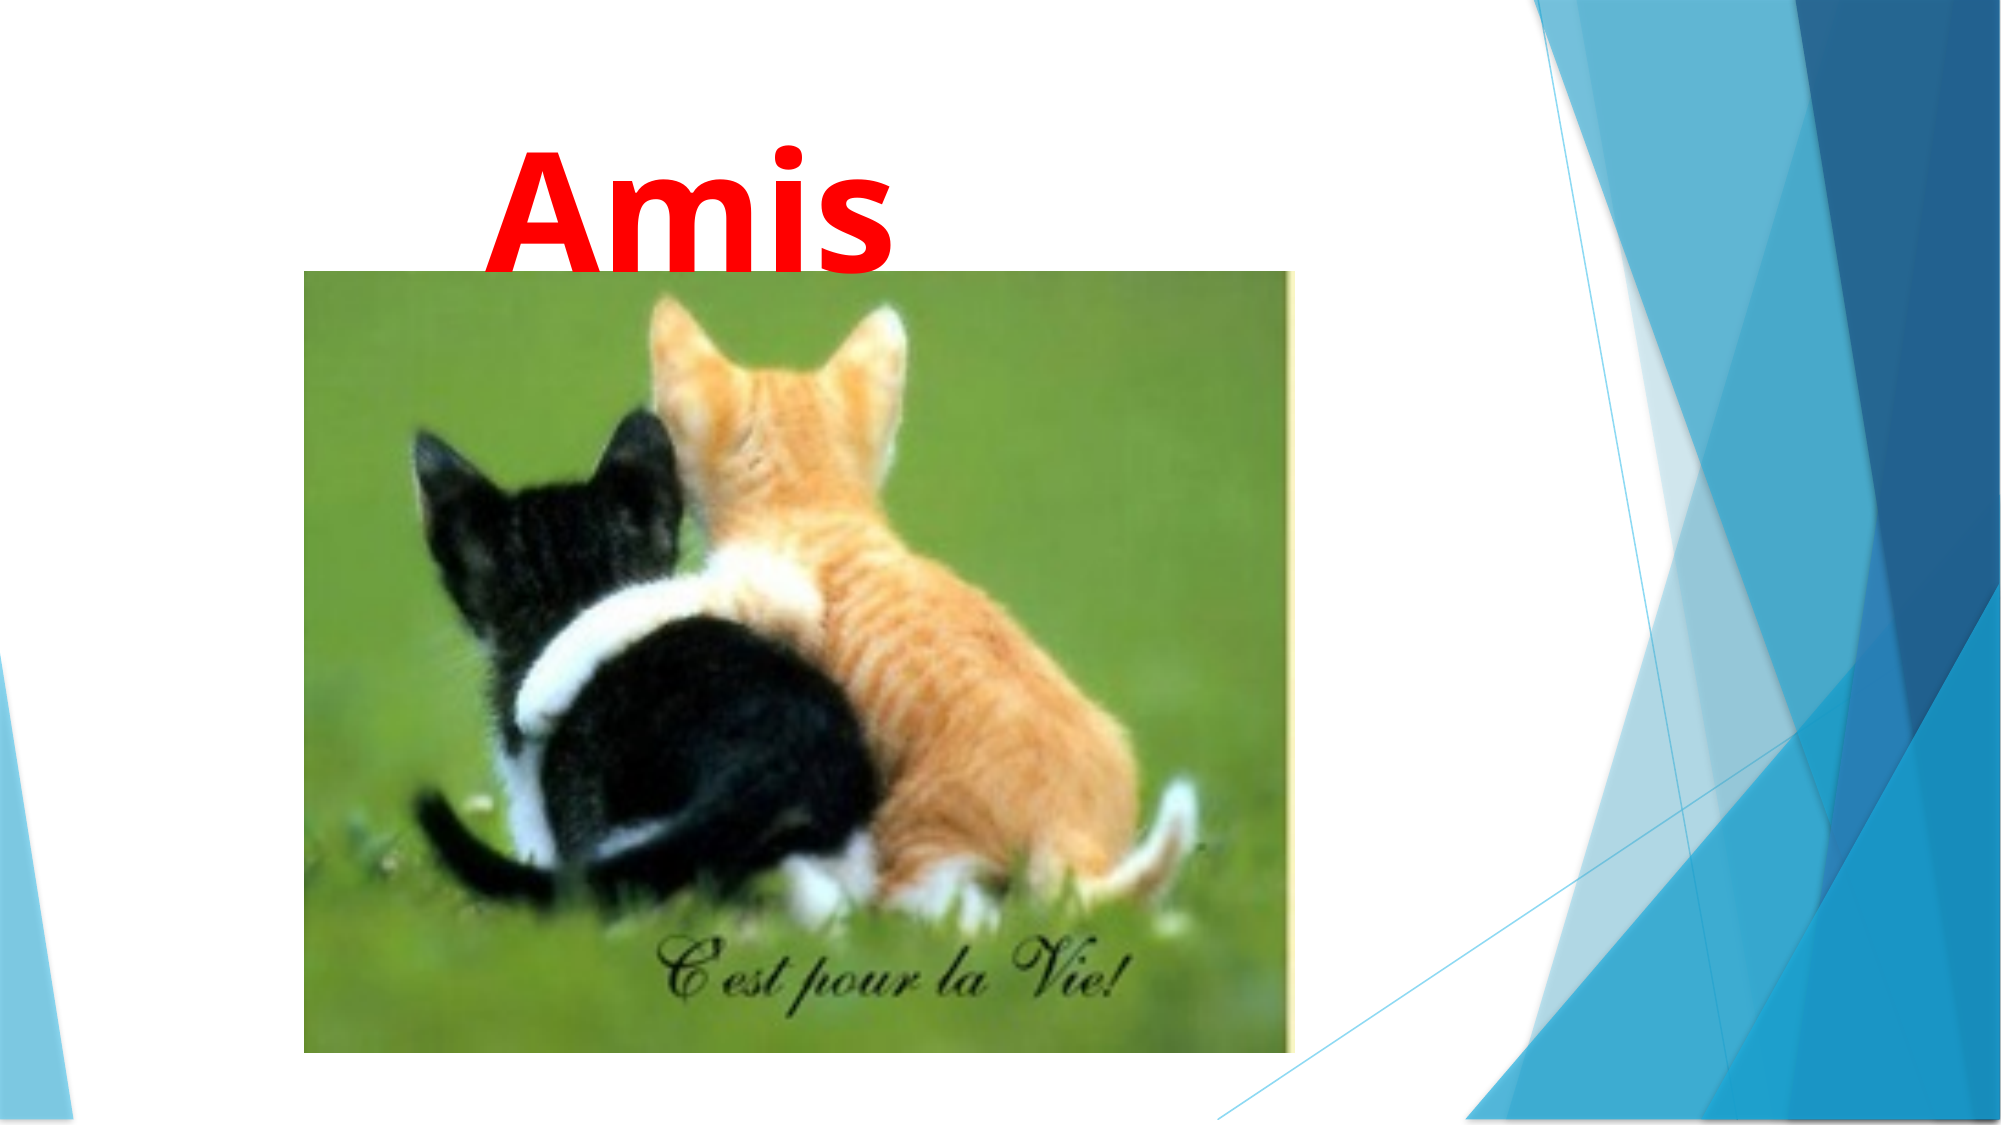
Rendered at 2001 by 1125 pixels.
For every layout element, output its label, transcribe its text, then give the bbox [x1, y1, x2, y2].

picture [304, 270, 1295, 1054]
text_box Amis [470, 97, 1021, 270]
